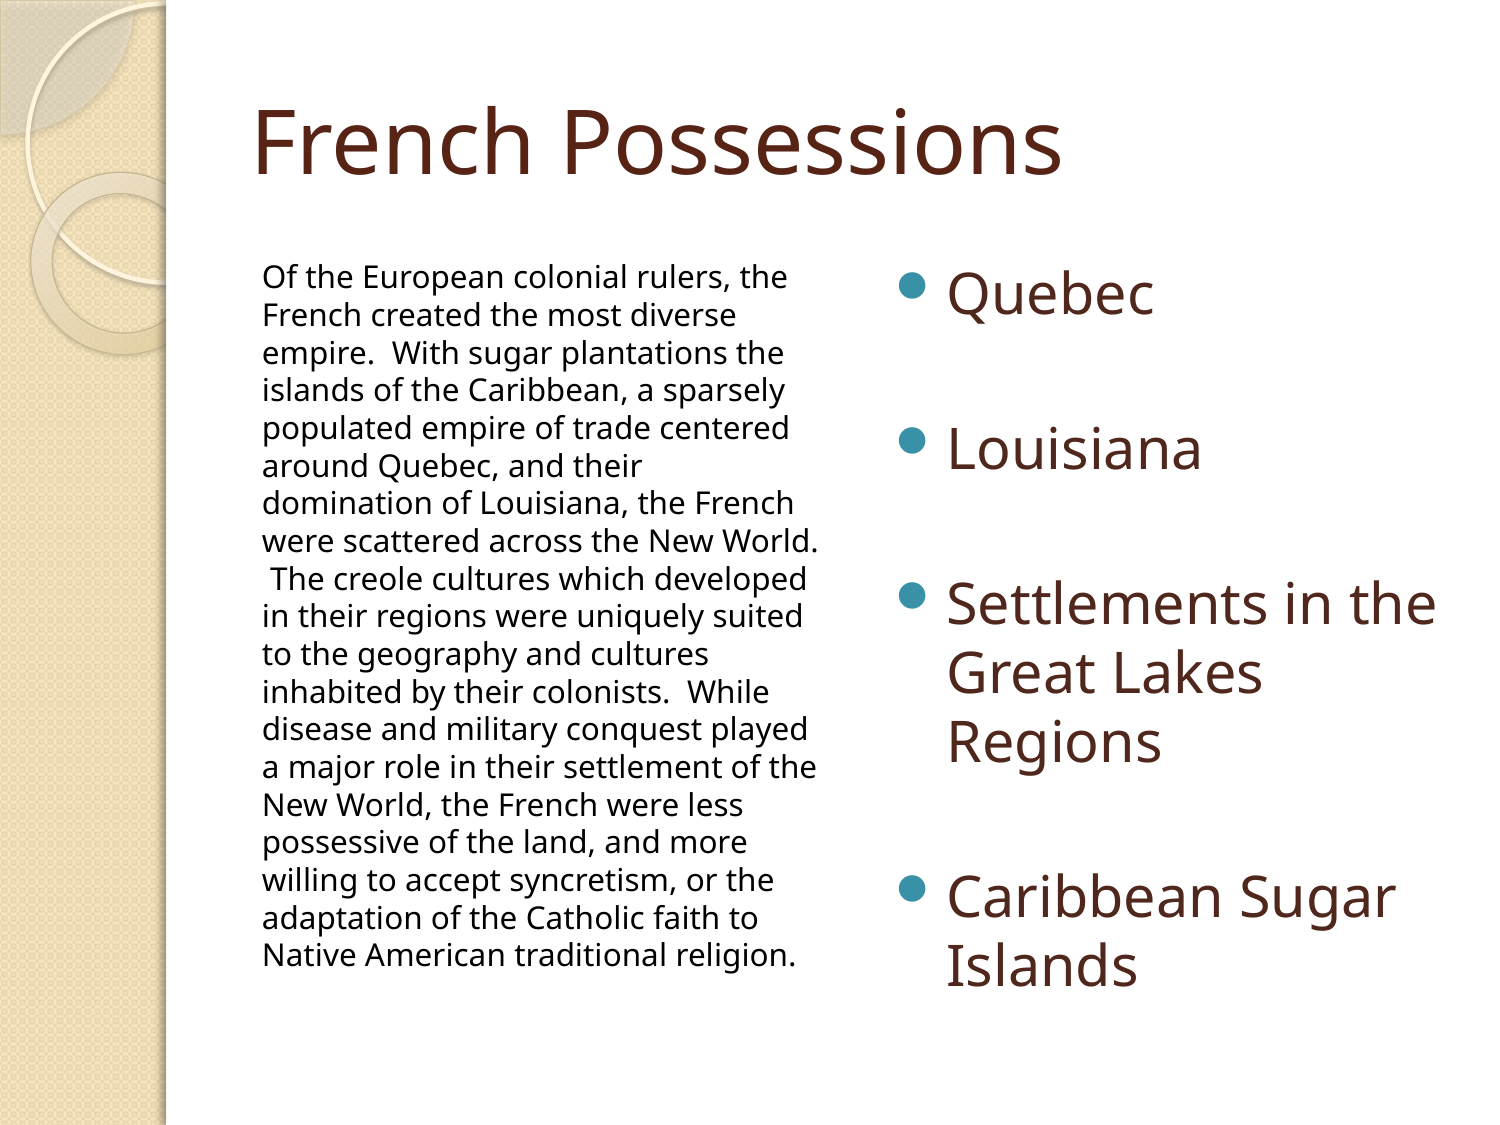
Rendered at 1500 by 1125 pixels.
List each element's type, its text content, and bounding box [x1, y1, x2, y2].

list Of the European colonial rulers, the French created the most diverse empire. With sugar plantations the islands of the Caribbean, a sparsely populated empire of trade centered around Quebec, and their domination of Louisiana, the French were scattered across the New World. The creole cultures which developed in their regions were uniquely suited to the geography and cultures inhabited by their colonists. While disease and military conquest played a major role in their settlement of the New World, the French were less possessive of the land, and more willing to accept syncretism, or the adaptation of the Catholic faith to Native American traditional religion. [235, 249, 836, 1015]
list Quebec Louisiana Settlements in the Great Lakes Regions Caribbean Sugar Islands [865, 249, 1466, 1015]
title French Possessions [235, 45, 1466, 233]
